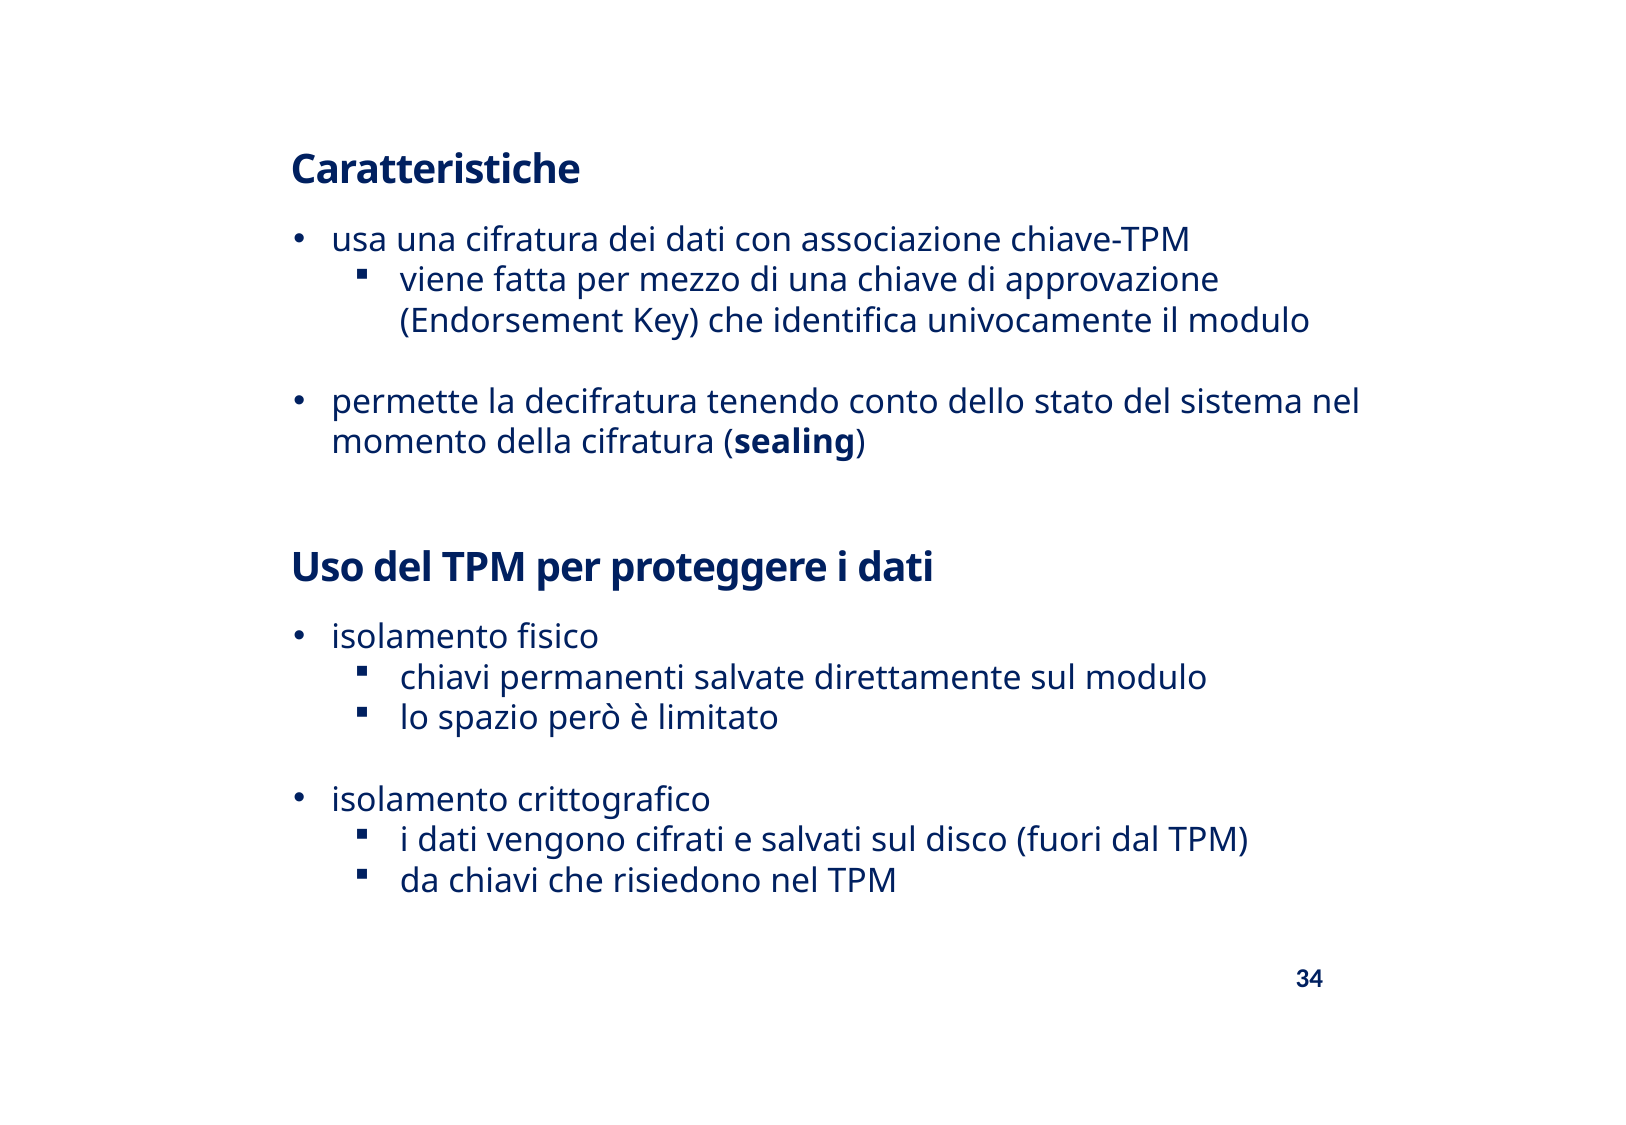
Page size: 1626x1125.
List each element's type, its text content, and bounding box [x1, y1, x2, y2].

slide_number 34 [1063, 952, 1339, 1002]
text_box usa una cifratura dei dati con associazione chiave-TPM viene fatta per mezzo di una chiave di approvazione (Endorsement Key) che identifica univocamente il modulo permette la decifratura tenendo conto dello stato del sistema nel momento della cifratura (sealing) [278, 209, 1385, 509]
text_box Caratteristiche [278, 79, 704, 199]
text_box isolamento fisico chiavi permanenti salvate direttamente sul modulo lo spazio però è limitato isolamento crittografico i dati vengono cifrati e salvati sul disco (fuori dal TPM) da chiavi che risiedono nel TPM [278, 607, 1385, 947]
text_box Uso del TPM per proteggere i dati [278, 476, 1140, 596]
